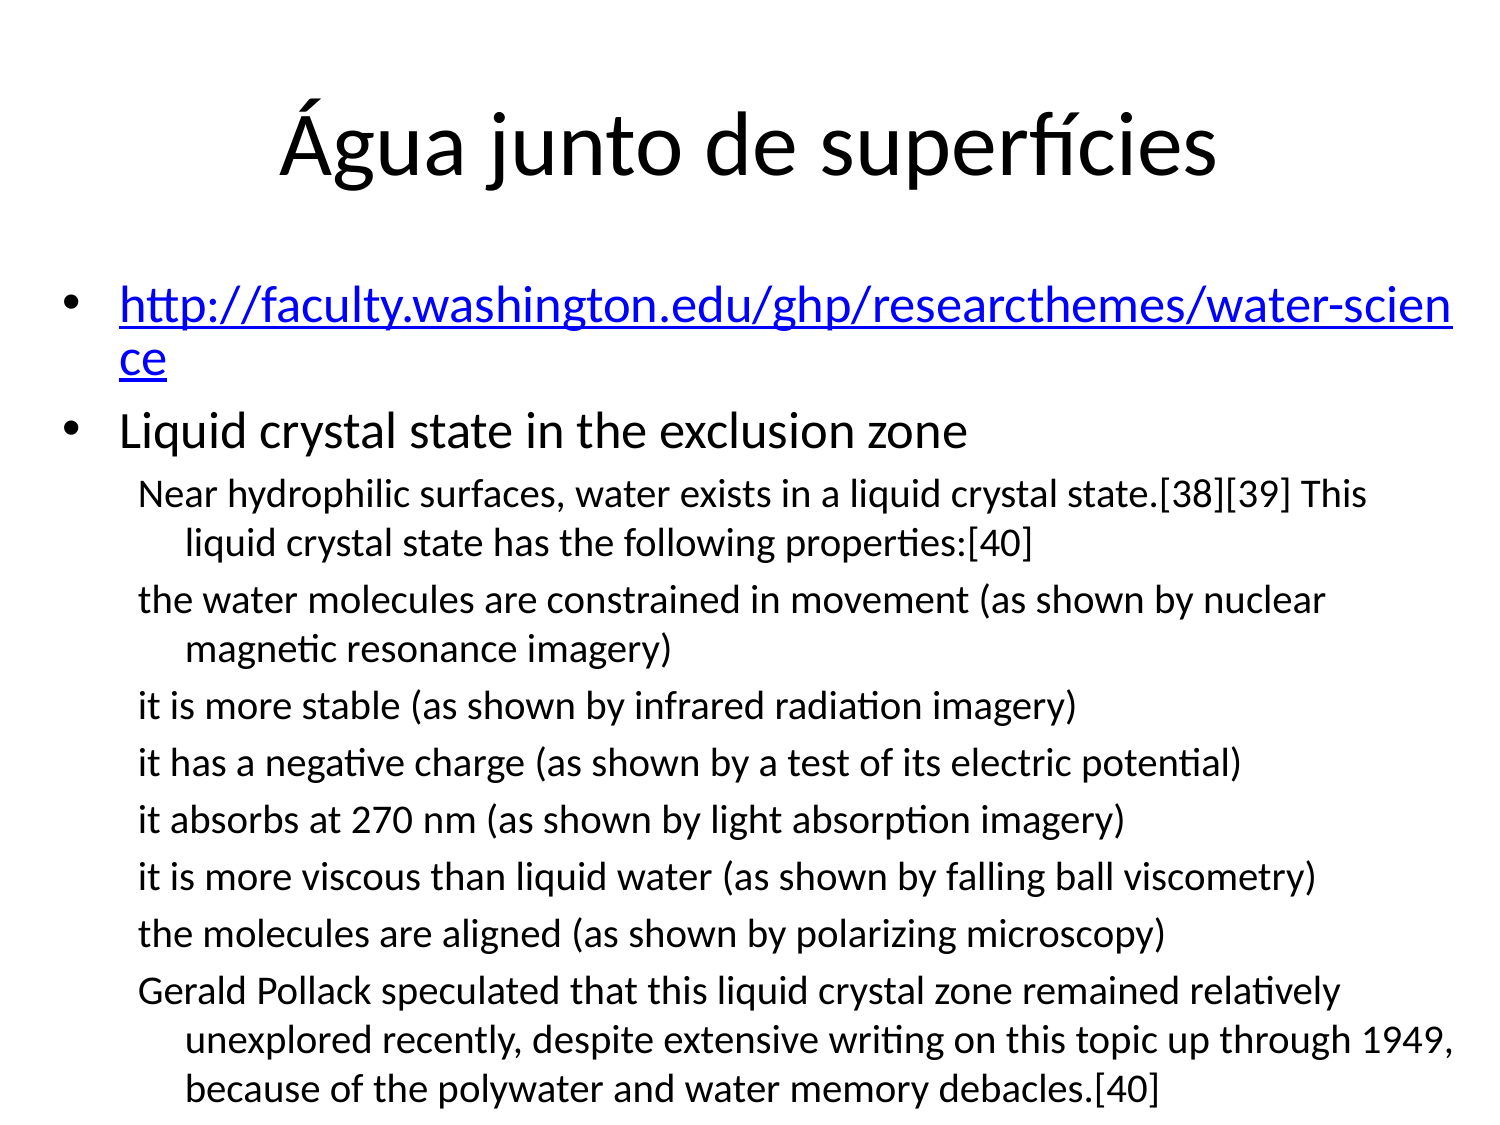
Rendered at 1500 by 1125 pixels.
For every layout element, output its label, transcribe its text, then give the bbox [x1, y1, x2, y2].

title Água junto de superfícies [75, 45, 1425, 233]
list http://faculty.washington.edu/ghp/researcthemes/water-science Liquid crystal state in the exclusion zone Near hydrophilic surfaces, water exists in a liquid crystal state.[38][39] This liquid crystal state has the following properties:[40] the water molecules are constrained in movement (as shown by nuclear magnetic resonance imagery) it is more stable (as shown by infrared radiation imagery) it has a negative charge (as shown by a test of its electric potential) it absorbs at 270 nm (as shown by light absorption imagery) it is more viscous than liquid water (as shown by falling ball viscometry) the molecules are aligned (as shown by polarizing microscopy) Gerald Pollack speculated that this liquid crystal zone remained relatively unexplored recently, despite extensive writing on this topic up through 1949, because of the polywater and water memory debacles.[40] [47, 262, 1473, 1078]
